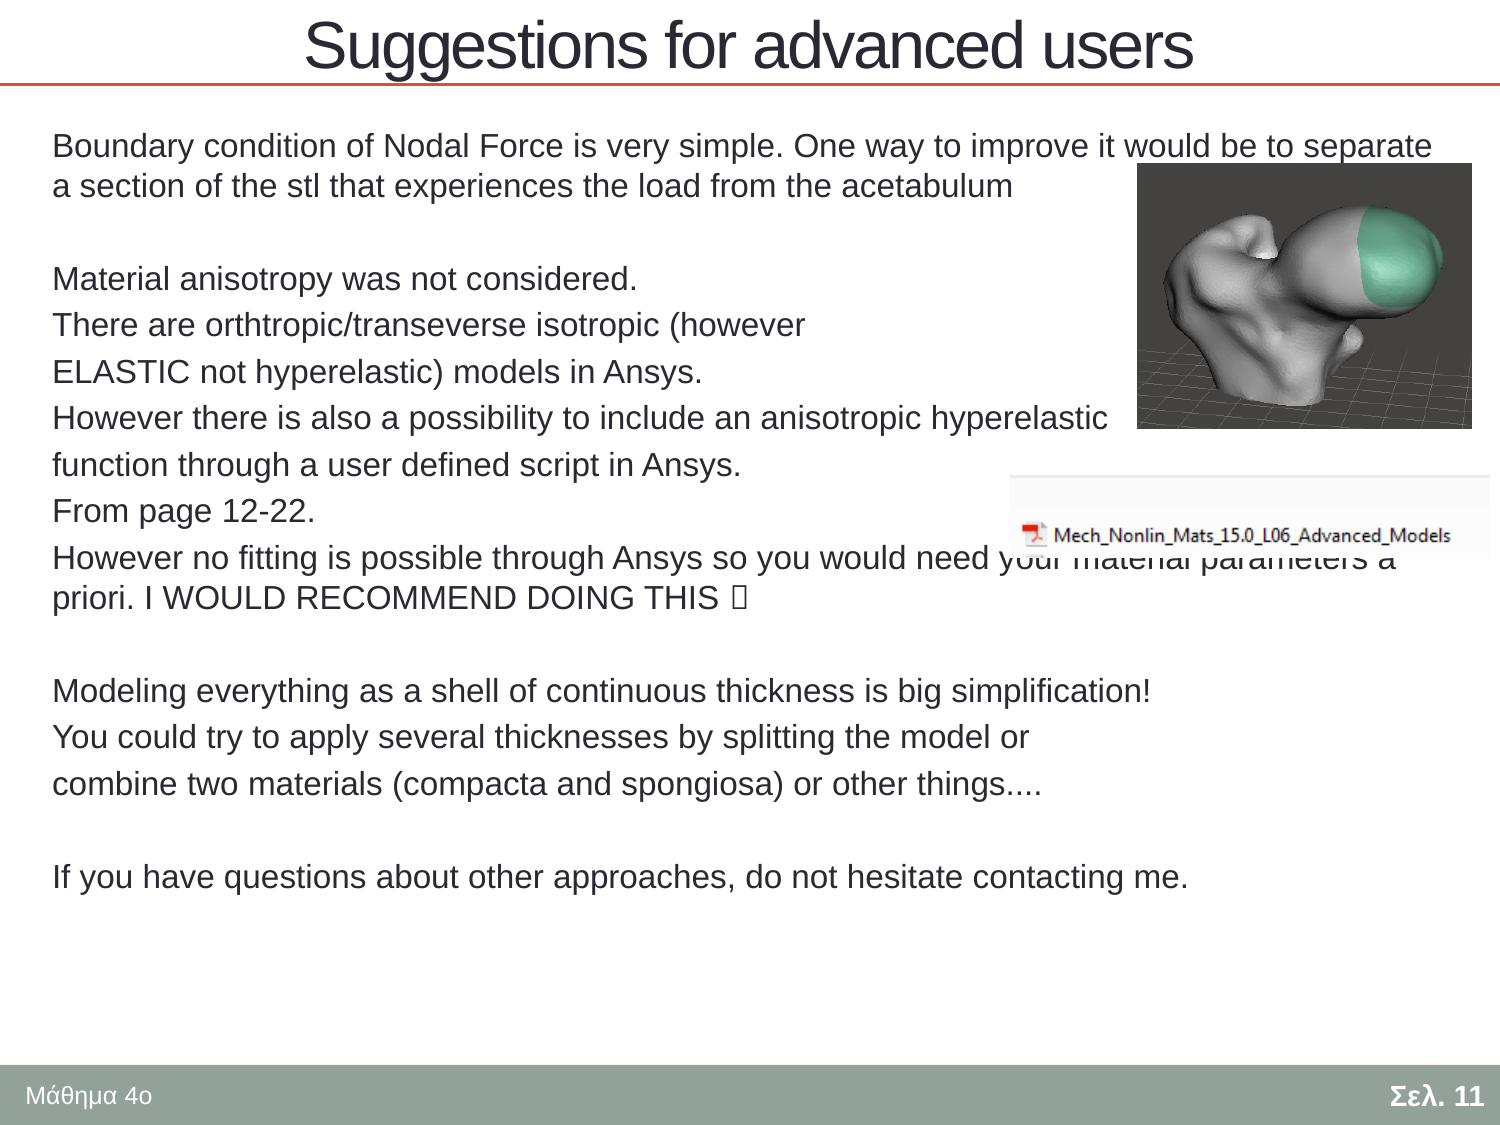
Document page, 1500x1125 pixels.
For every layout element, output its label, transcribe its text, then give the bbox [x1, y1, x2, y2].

slide_number Σελ. 11 [1250, 1068, 1500, 1122]
list Boundary condition of Nodal Force is very simple. One way to improve it would be to separate a section of the stl that experiences the load from the acetabulum Material anisotropy was not considered. There are orthtropic/transeverse isotropic (however ELASTIC not hyperelastic) models in Ansys. However there is also a possibility to include an anisotropic hyperelastic function through a user defined script in Ansys. From page 12-22. However no fitting is possible through Ansys so you would need your material parameters a priori. I WOULD RECOMMEND DOING THIS  Modeling everything as a shell of continuous thickness is big simplification! You could try to apply several thicknesses by splitting the model or combine two materials (compacta and spongiosa) or other things.... If you have questions about other approaches, do not hesitate contacting me. [37, 116, 1454, 917]
title Suggestions for advanced users [0, 0, 1500, 85]
picture [1137, 163, 1472, 429]
picture [1010, 474, 1490, 559]
